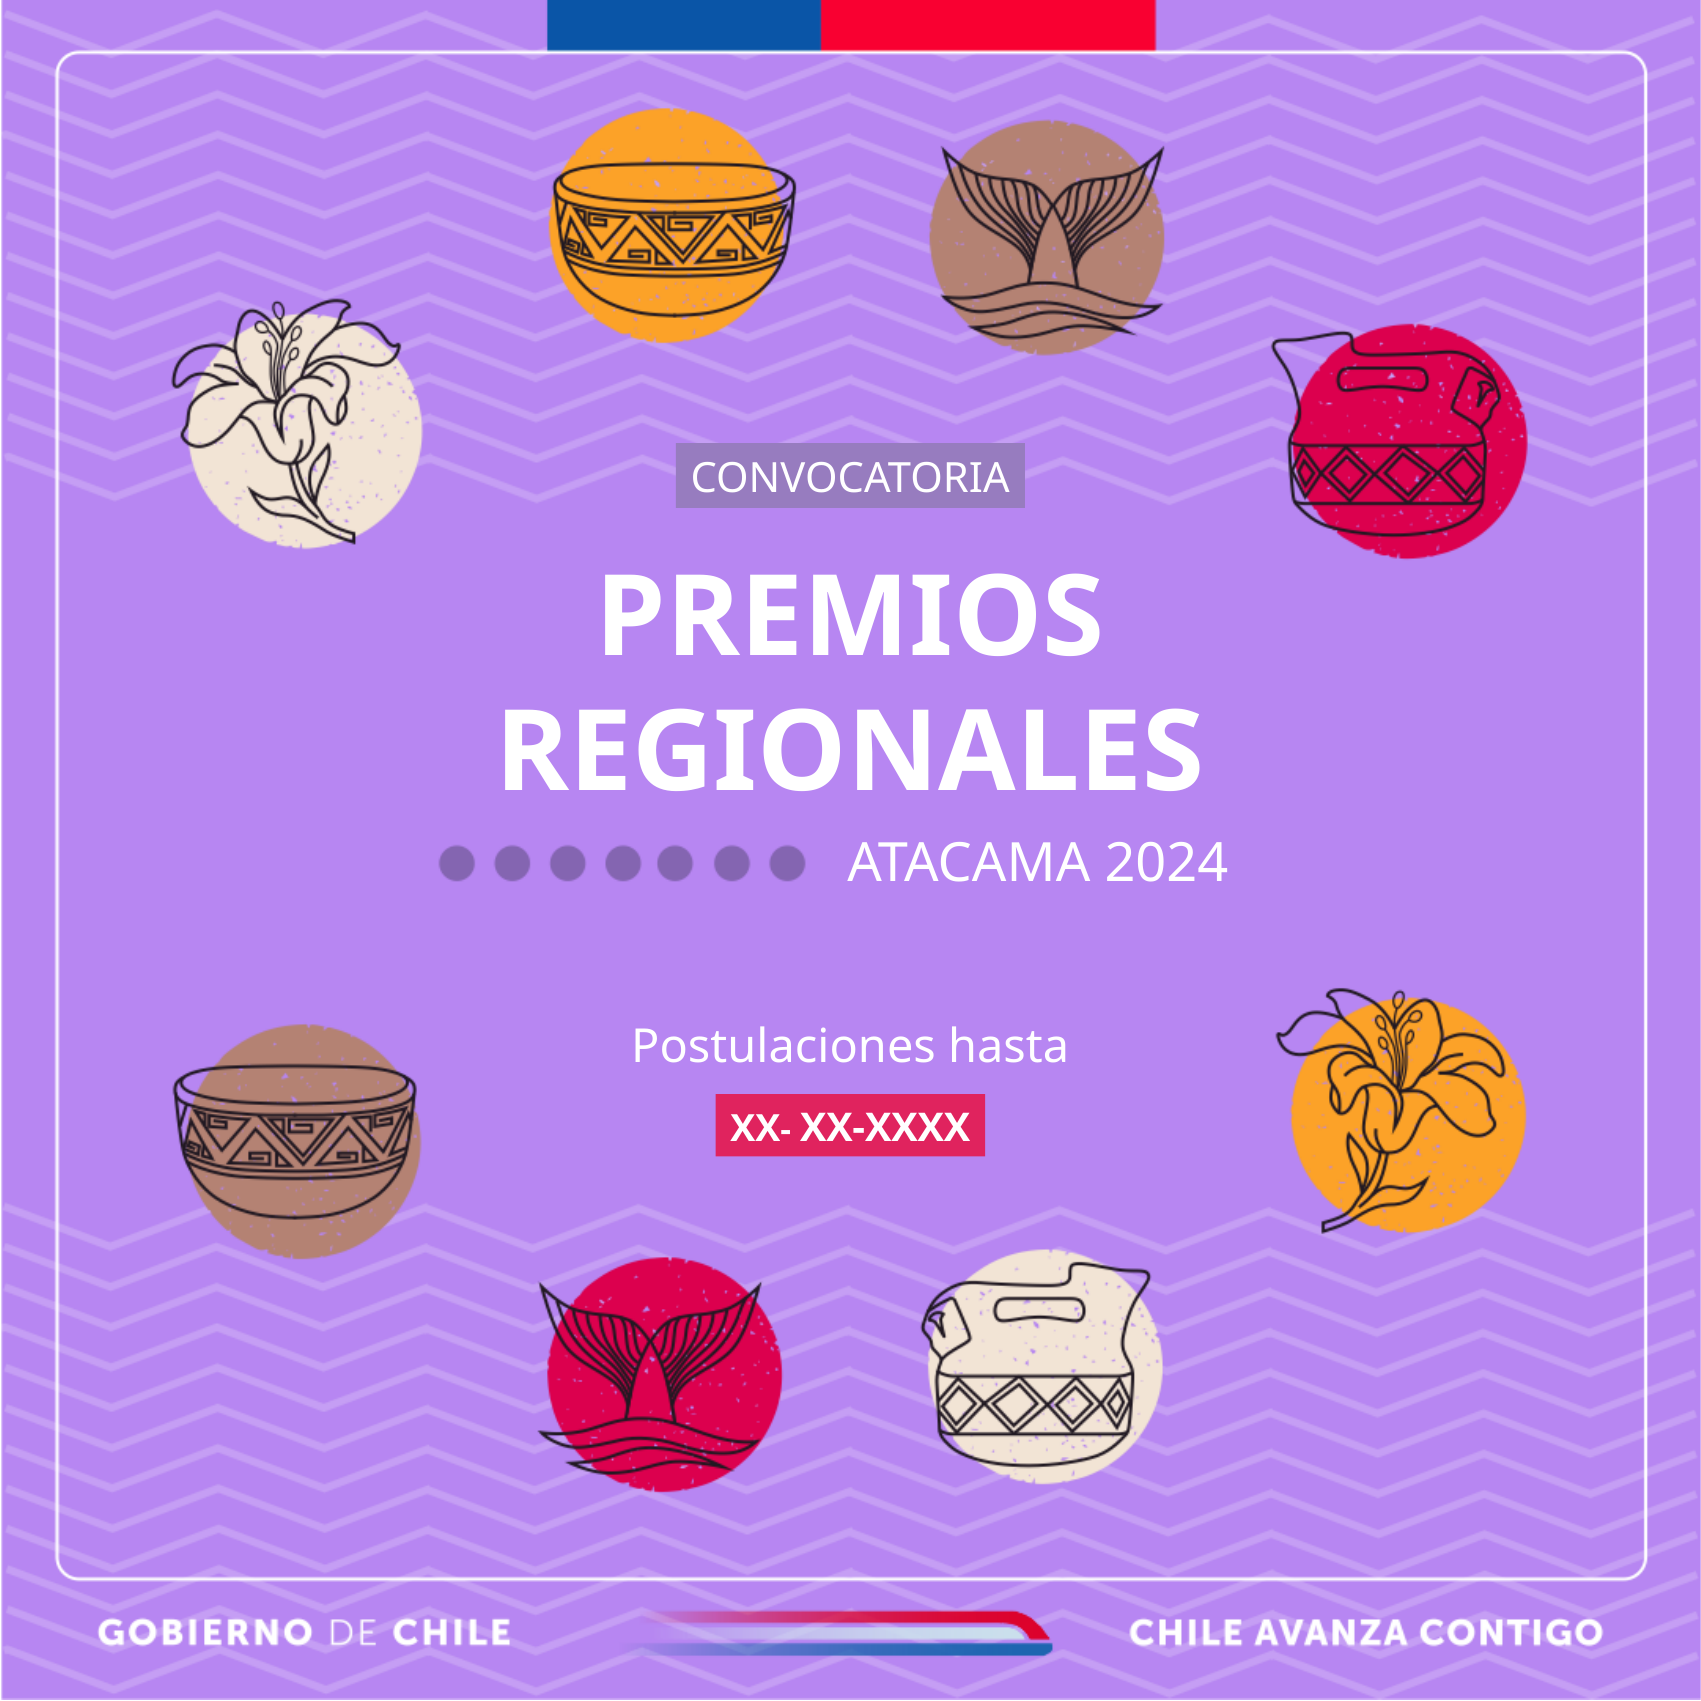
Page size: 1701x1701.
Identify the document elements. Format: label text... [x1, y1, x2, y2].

text_box CONVOCATORIA [675, 443, 1025, 508]
text_box Postulaciones hasta [596, 1008, 1105, 1080]
text_box ATACAMA 2024 [832, 819, 1377, 900]
text_box PREMIOS REGIONALES [393, 535, 1308, 821]
text_box XX- XX-XXXX [715, 1094, 986, 1157]
